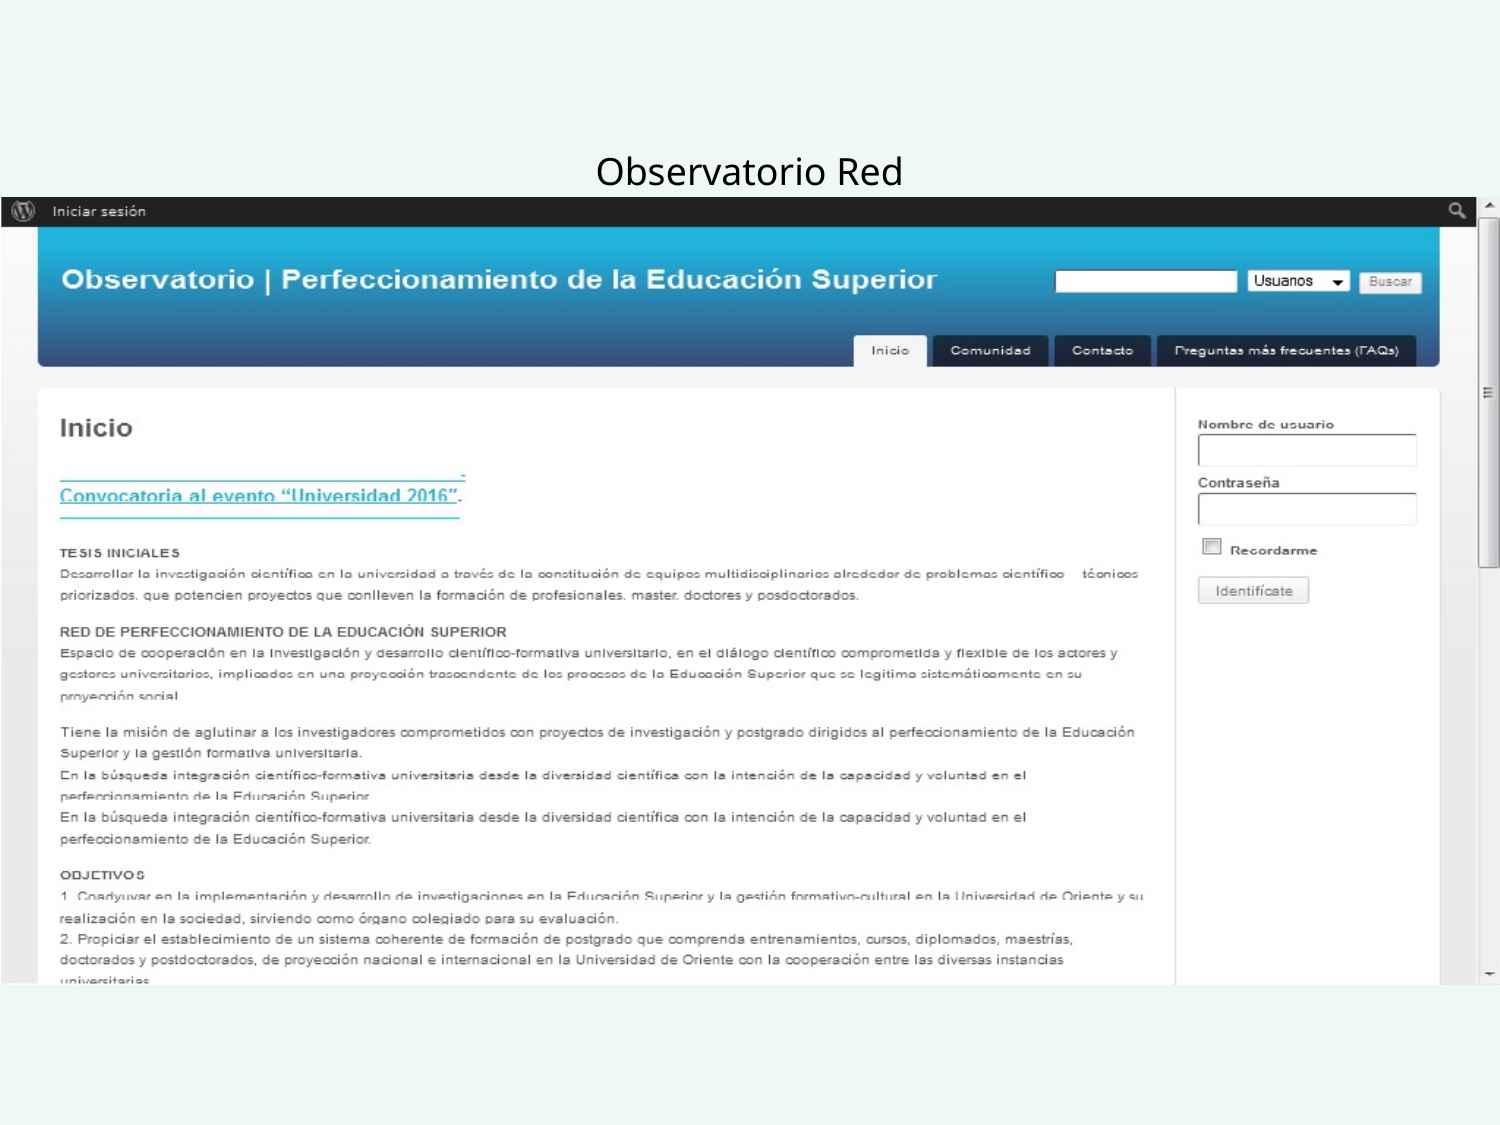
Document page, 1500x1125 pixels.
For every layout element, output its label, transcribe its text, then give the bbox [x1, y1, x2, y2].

picture [0, 197, 1500, 985]
text_box Observatorio Red [580, 140, 920, 195]
